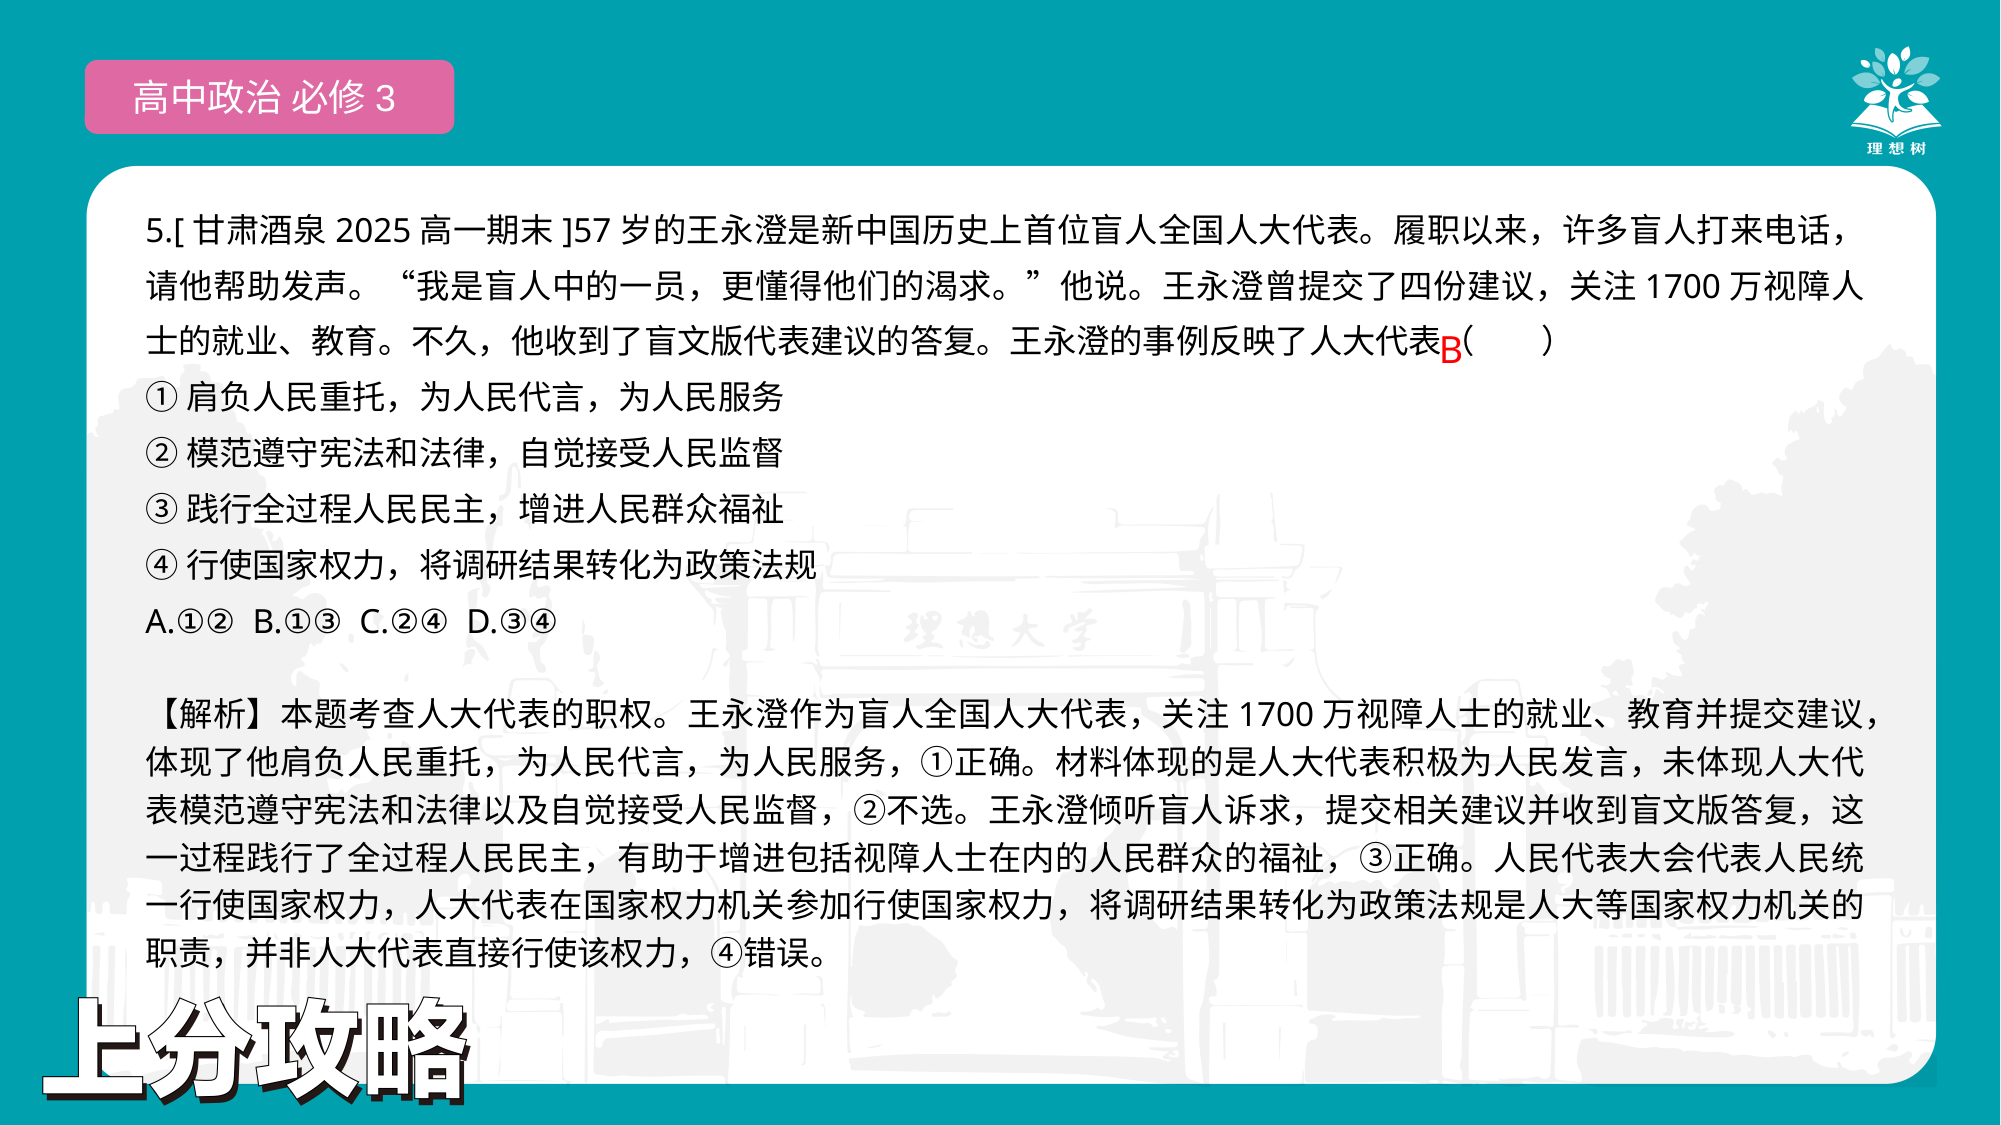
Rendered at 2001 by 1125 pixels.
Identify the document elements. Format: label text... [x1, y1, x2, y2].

text_box 5.[甘肃酒泉2025高一期末]57岁的王永澄是新中国历史上首位盲人全国人大代表。履职以来，许多盲人打来电话，请他帮助发声。“我是盲人中的一员，更懂得他们的渴求。”他说。王永澄曾提交了四份建议，关注1700万视障人士的就业、教育。不久，他收到了盲文版代表建议的答复。王永澄的事例反映了人大代表（ ） ①肩负人民重托，为人民代言，为人民服务 ②模范遵守宪法和法律，自觉接受人民监督 ③践行全过程人民民主，增进人民群众福祉 ④行使国家权力，将调研结果转化为政策法规 A.①② B.①③ C.②④ D.③④ [130, 185, 1880, 648]
text_box 高中政治 必修3 [83, 58, 456, 135]
text_box B [1414, 296, 1531, 379]
text_box 【解析】本题考查人大代表的职权。王永澄作为盲人全国人大代表，关注1700万视障人士的就业、教育并提交建议，体现了他肩负人民重托，为人民代言，为人民服务，①正确。材料体现的是人大代表积极为人民发言，未体现人大代表模范遵守宪法和法律以及自觉接受人民监督，②不选。王永澄倾听盲人诉求，提交相关建议并收到盲文版答复，这一过程践行了全过程人民民主，有助于增进包括视障人士在内的人民群众的福祉，③正确。人民代表大会代表人民统一行使国家权力，人大代表在国家权力机关参加行使国家权力，将调研结果转化为政策法规是人大等国家权力机关的职责，并非人大代表直接行使该权力，④错误。 [130, 677, 1880, 980]
picture [0, 0, 2001, 1125]
